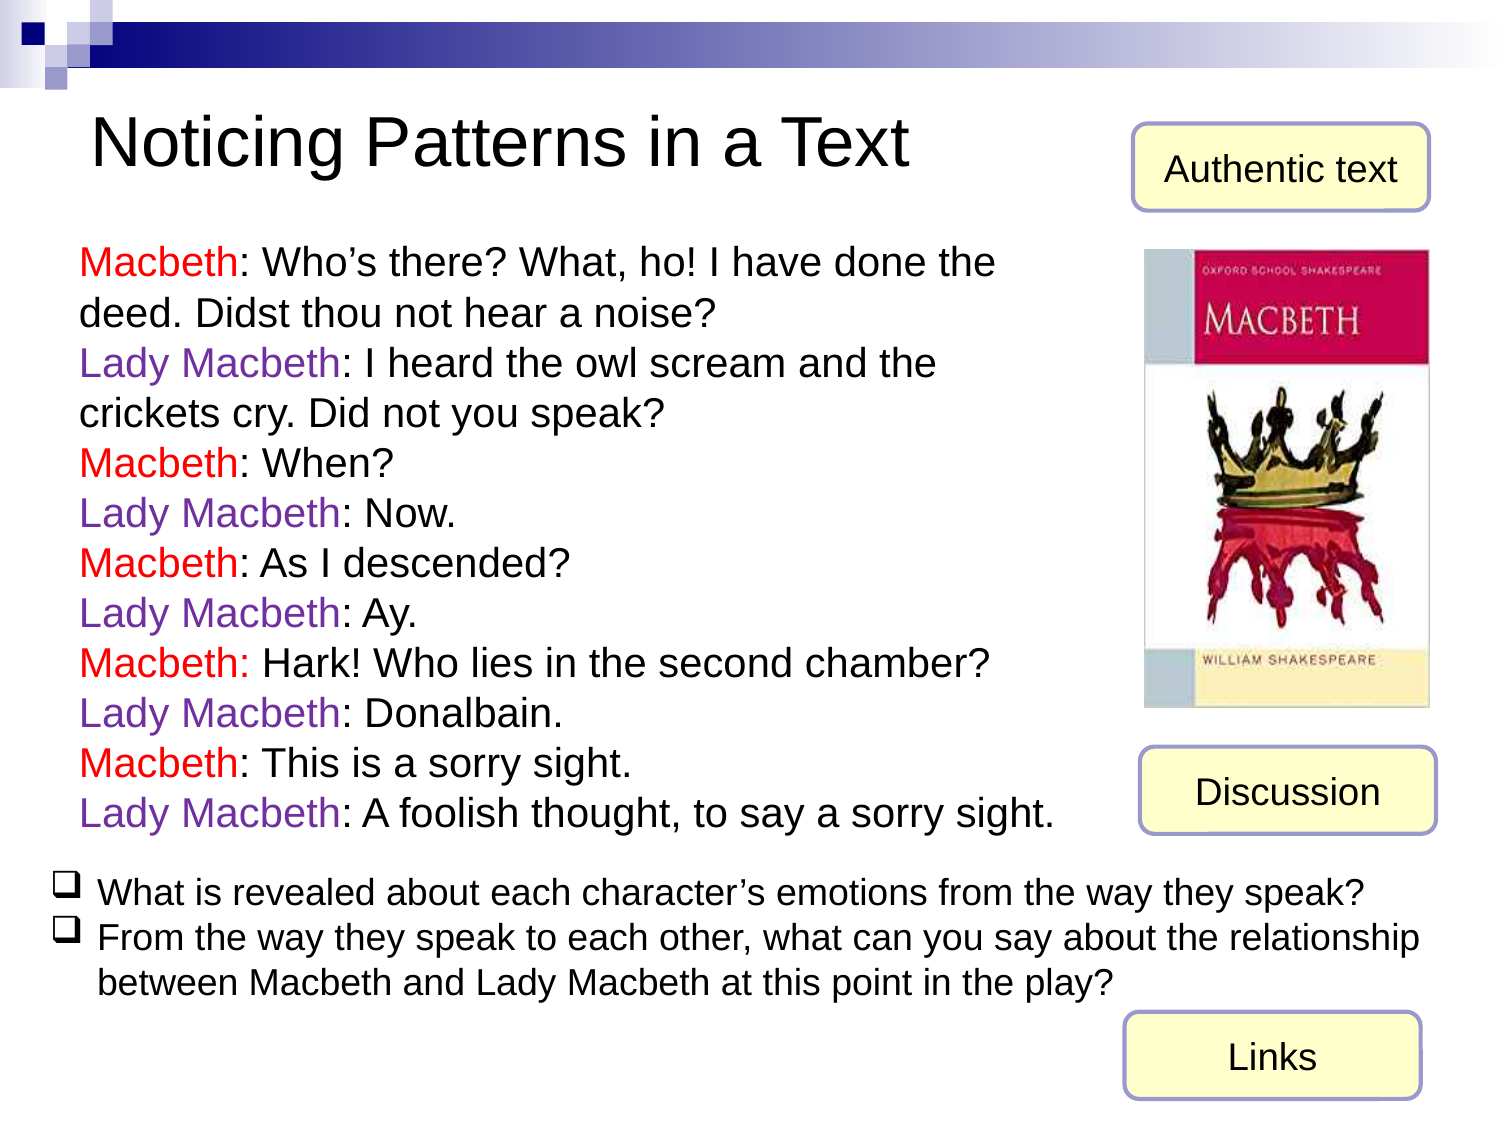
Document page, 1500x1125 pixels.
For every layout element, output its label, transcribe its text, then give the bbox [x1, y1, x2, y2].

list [1144, 249, 1430, 709]
title Noticing Patterns in a Text [74, 25, 1426, 251]
text_box Authentic text [1130, 121, 1432, 213]
text_box Macbeth: Who’s there? What, ho! I have done the deed. Didst thou not hear a noise? Lady Macbeth: I heard the owl scream and the crickets cry. Did not you speak? Macbeth: When? Lady Macbeth: Now. Macbeth: As I descended? Lady Macbeth: Ay. Macbeth: Hark! Who lies in the second chamber? Lady Macbeth: Donalbain. Macbeth: This is a sorry sight. Lady Macbeth: A foolish thought, to say a sorry sight. [63, 227, 1078, 843]
text_box What is revealed about each character’s emotions from the way they speak? From the way they speak to each other, what can you say about the relationship between Macbeth and Lady Macbeth at this point in the play? [35, 860, 1465, 1010]
text_box Links [1122, 1009, 1423, 1102]
text_box Discussion [1137, 744, 1439, 836]
